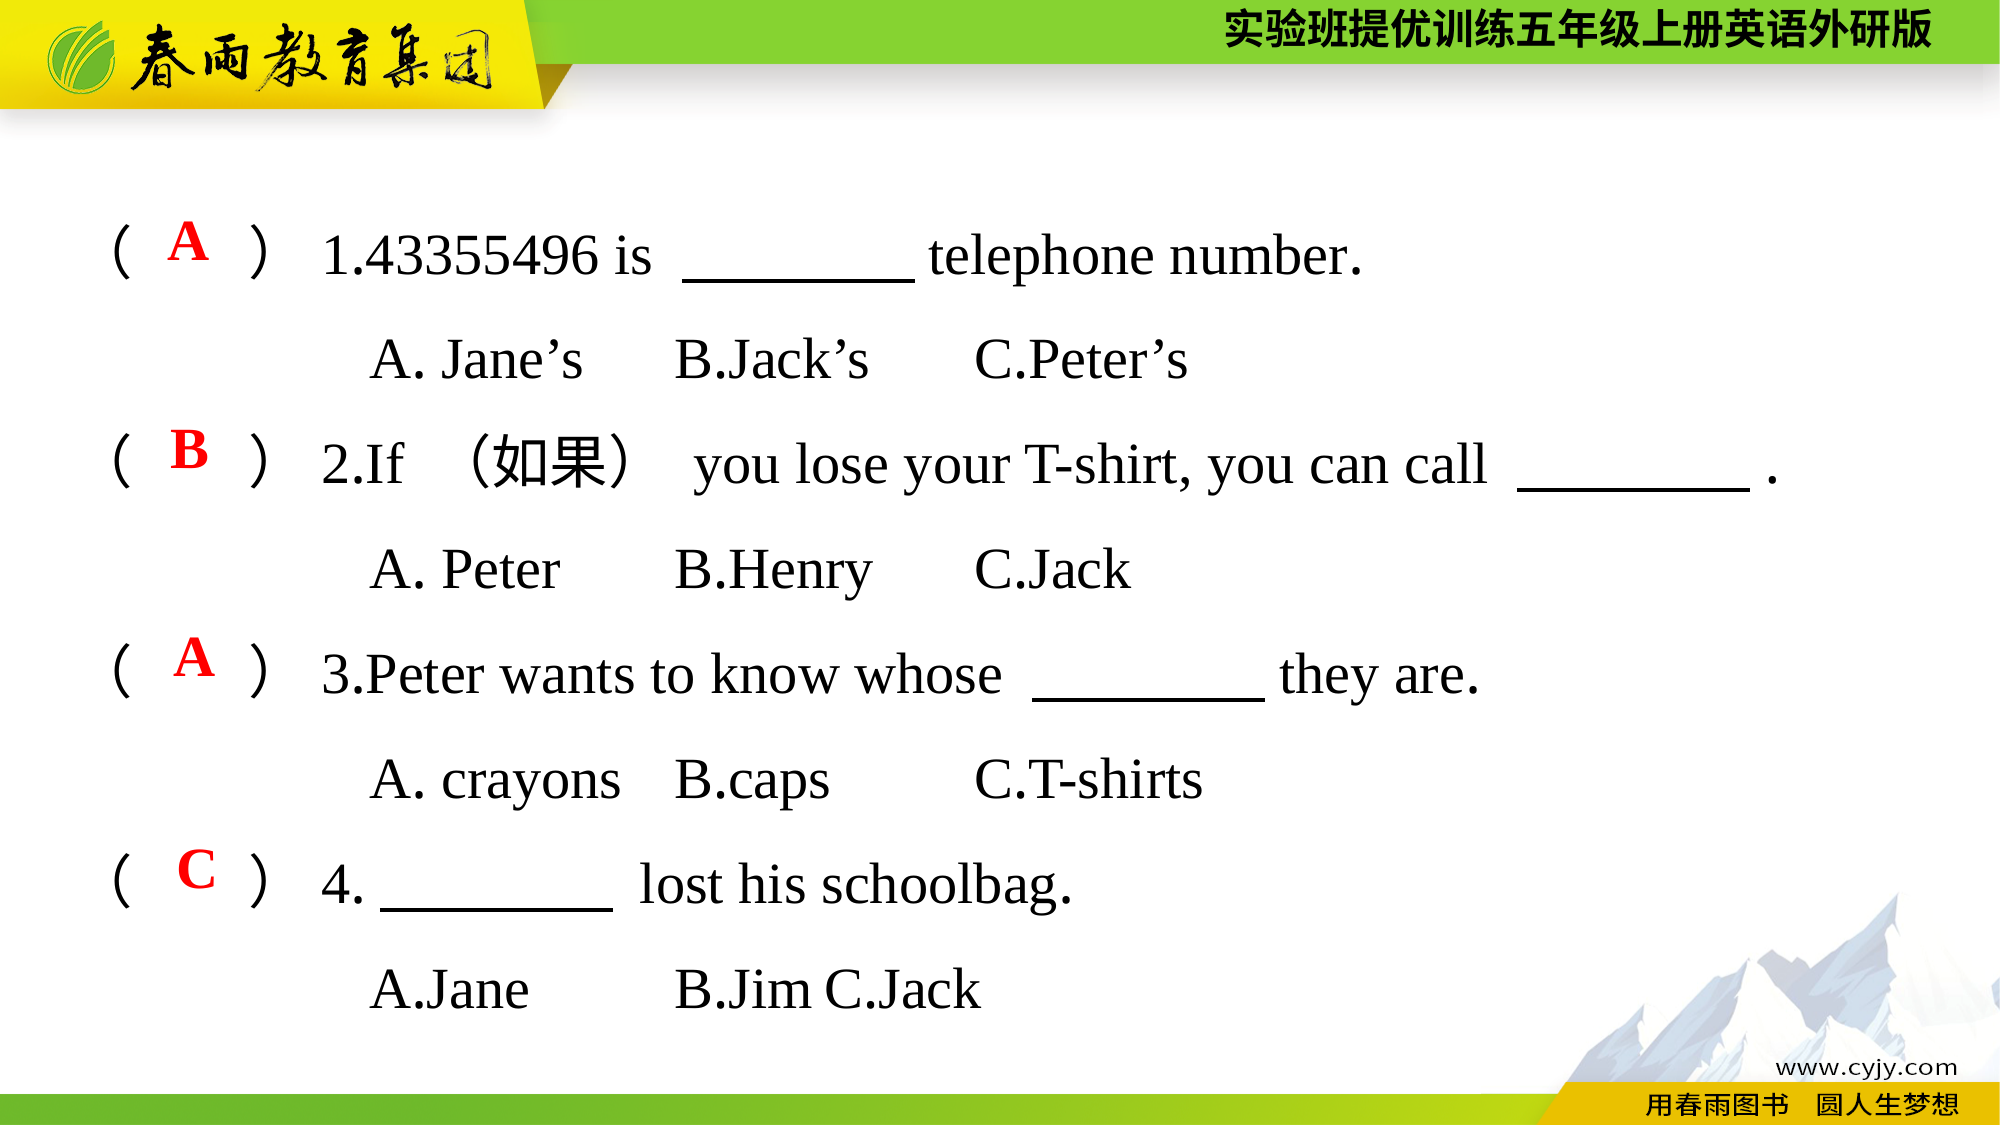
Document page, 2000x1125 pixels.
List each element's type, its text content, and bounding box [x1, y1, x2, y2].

list （ ）1.43355496 is telephone number. A. Jane’s B.Jack’s C.Peter’s （ ）2.If （如果） you lose your T-shirt, you can call . A. Peter B.Henry C.Jack （ ）3.Peter wants to know whose they are. A. crayons B.caps C.T-shirts （ ）4. lost his schoolbag. A.Jane B.Jim C.Jack [59, 173, 1944, 1024]
text_box A [153, 195, 225, 280]
text_box A [158, 610, 231, 696]
picture [0, 0, 2000, 1125]
text_box C [161, 823, 234, 908]
text_box B [155, 402, 225, 488]
